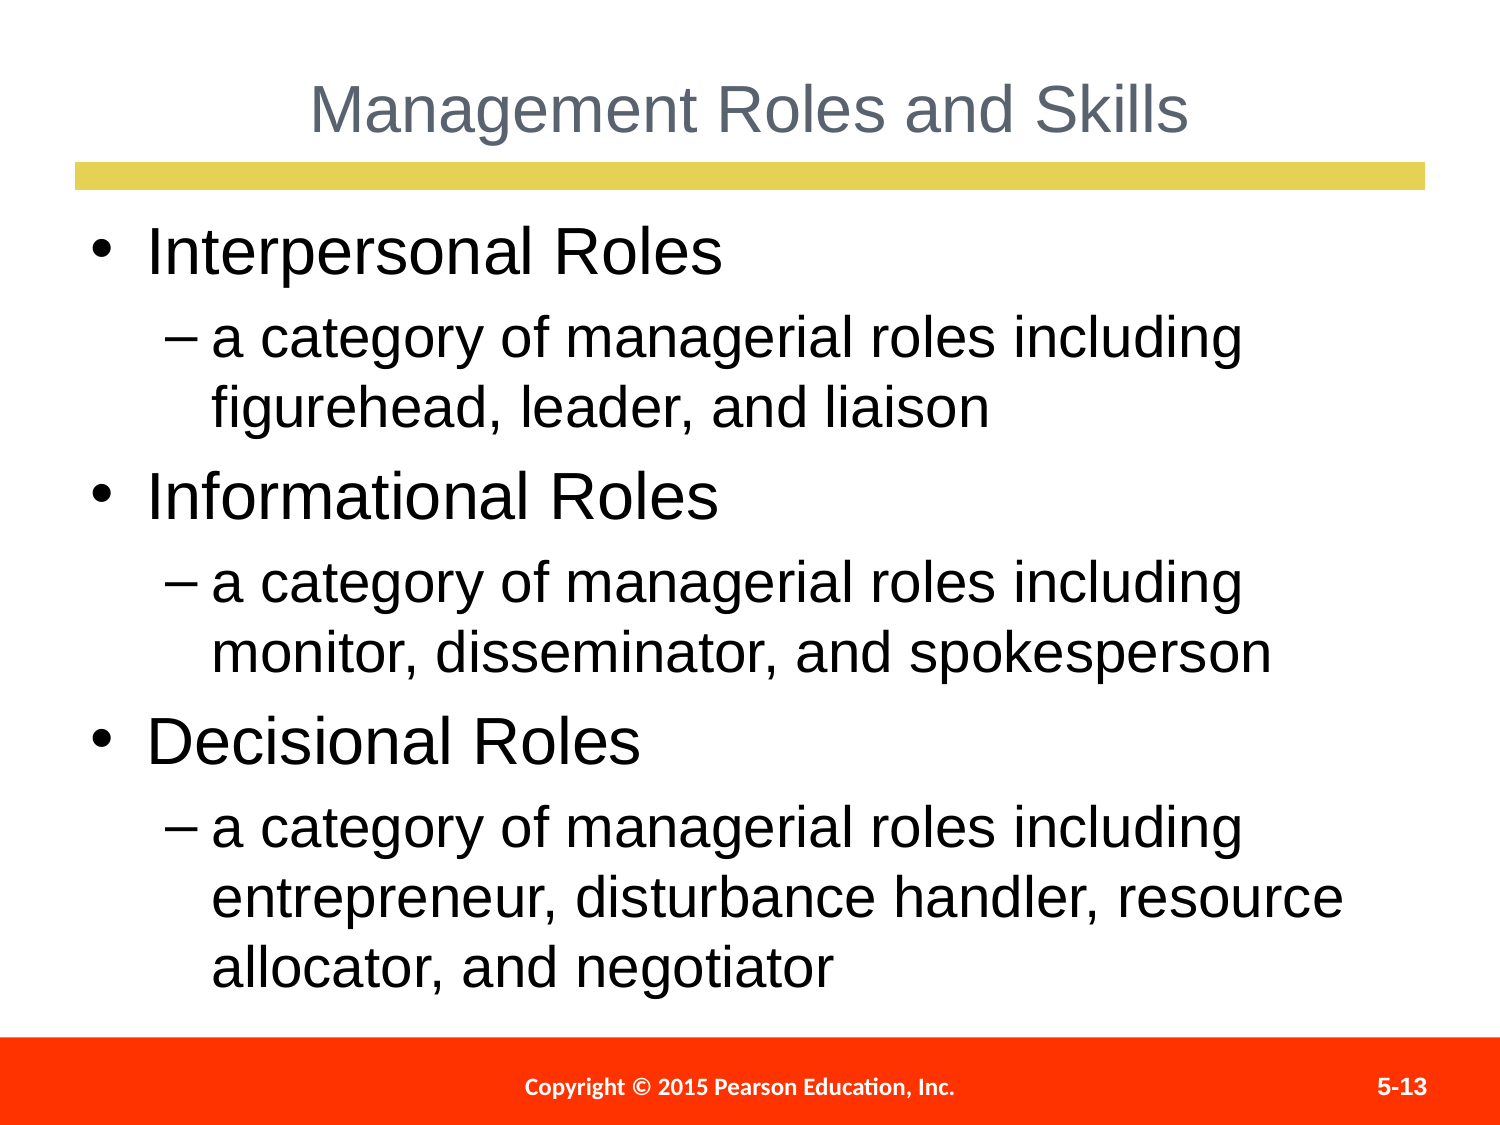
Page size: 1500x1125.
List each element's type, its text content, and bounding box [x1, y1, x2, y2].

title Management Roles and Skills [74, 12, 1426, 199]
list Interpersonal Roles a category of managerial roles including figurehead, leader, and liaison Informational Roles a category of managerial roles including monitor, disseminator, and spokesperson Decisional Roles a category of managerial roles including entrepreneur, disturbance handler, resource allocator, and negotiator [74, 199, 1426, 1006]
